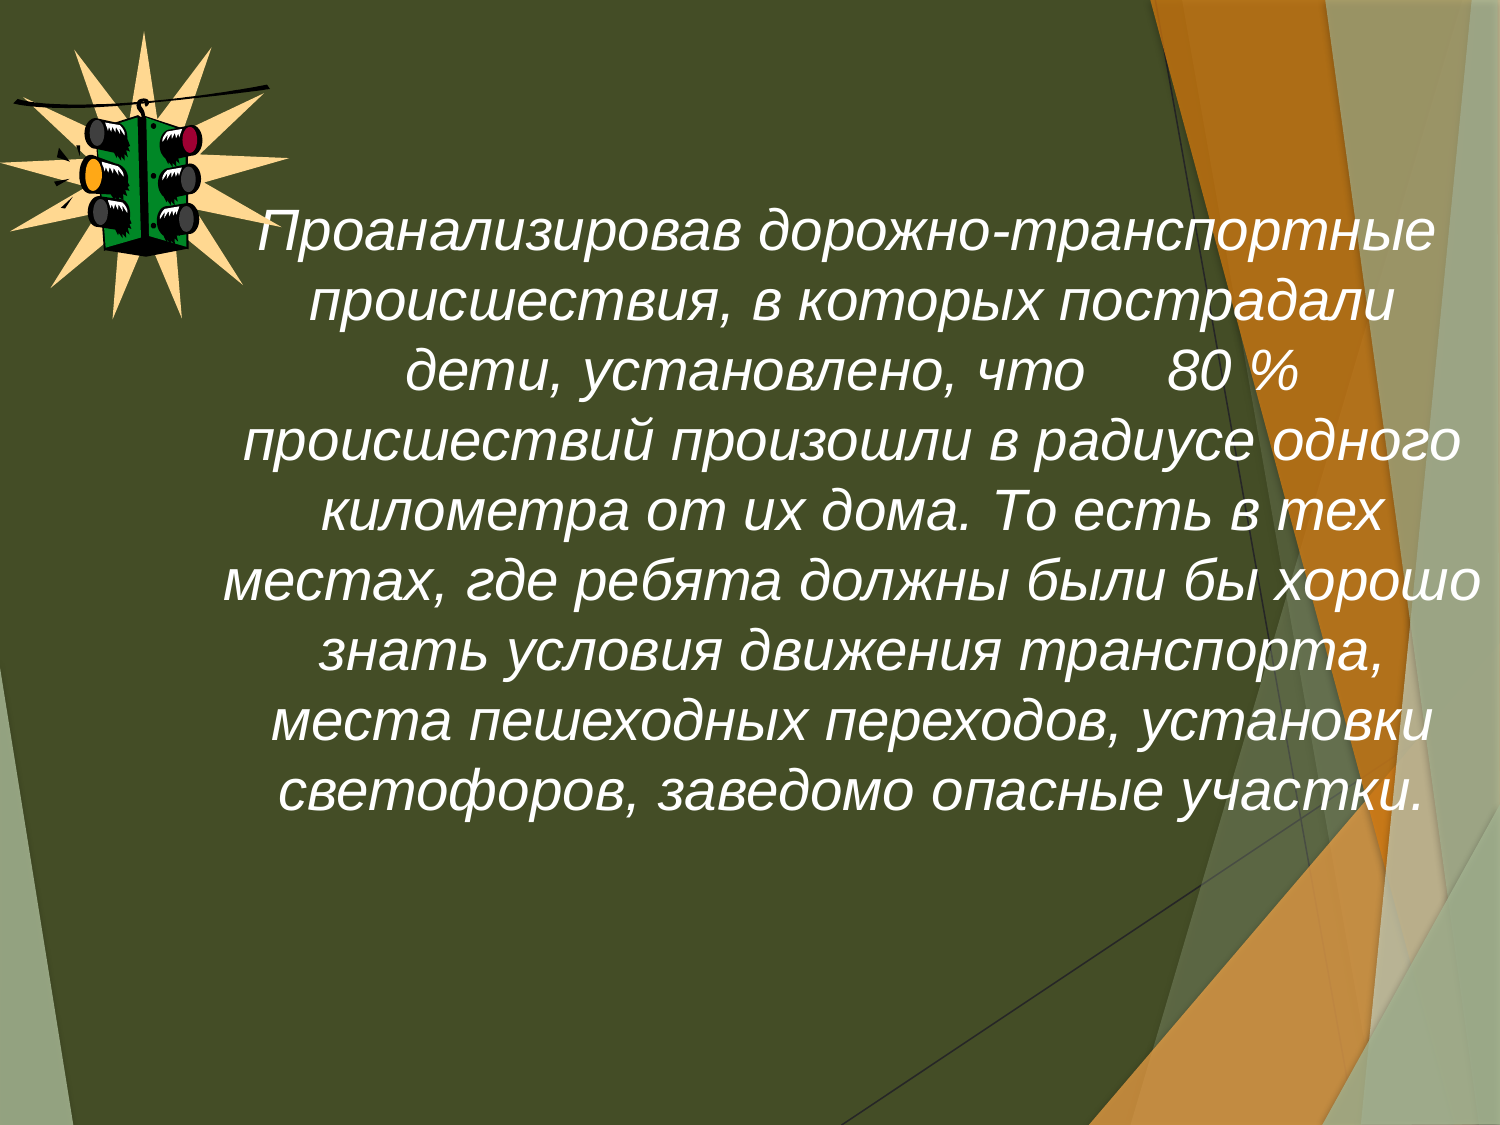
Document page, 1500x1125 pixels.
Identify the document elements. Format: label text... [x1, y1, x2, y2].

list Проанализировав дорожно-транспортные происшествия, в которых пострадали дети, установлено, что 80 % происшествий произошли в радиусе одного километра от их дома. То есть в тех местах, где ребята должны были бы хорошо знать условия движения транспорта, места пешеходных переходов, установки светофоров, заведомо опасные участки. [150, 184, 1500, 905]
picture [0, 30, 290, 320]
